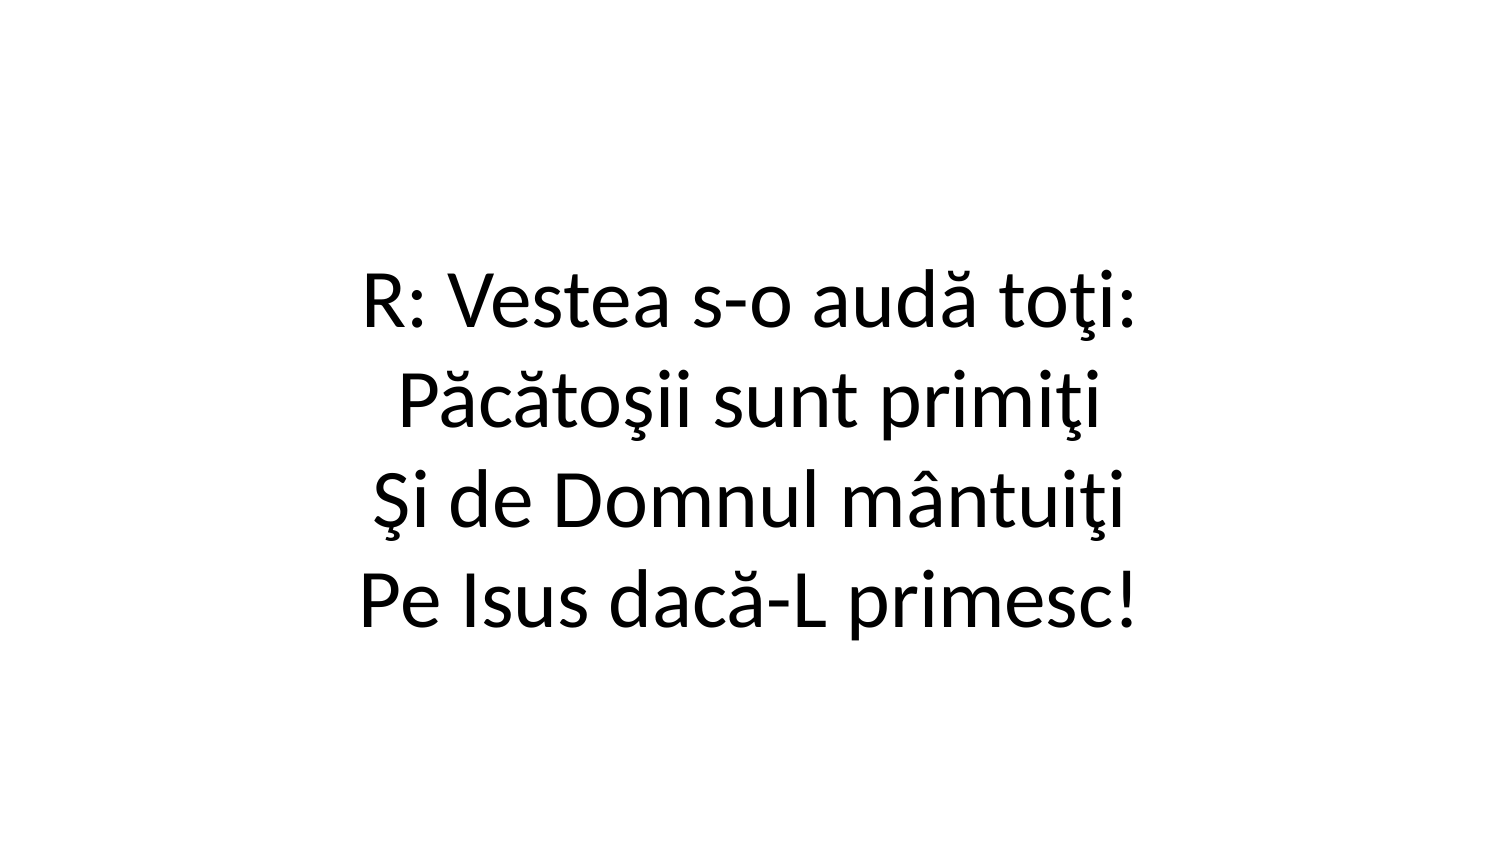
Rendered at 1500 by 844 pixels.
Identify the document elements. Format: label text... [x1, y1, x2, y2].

text_box R: Vestea s-o audă toţi: Păcătoşii sunt primiţi Şi de Domnul mântuiţi Pe Isus dacă-L primesc! [344, 192, 1156, 652]
